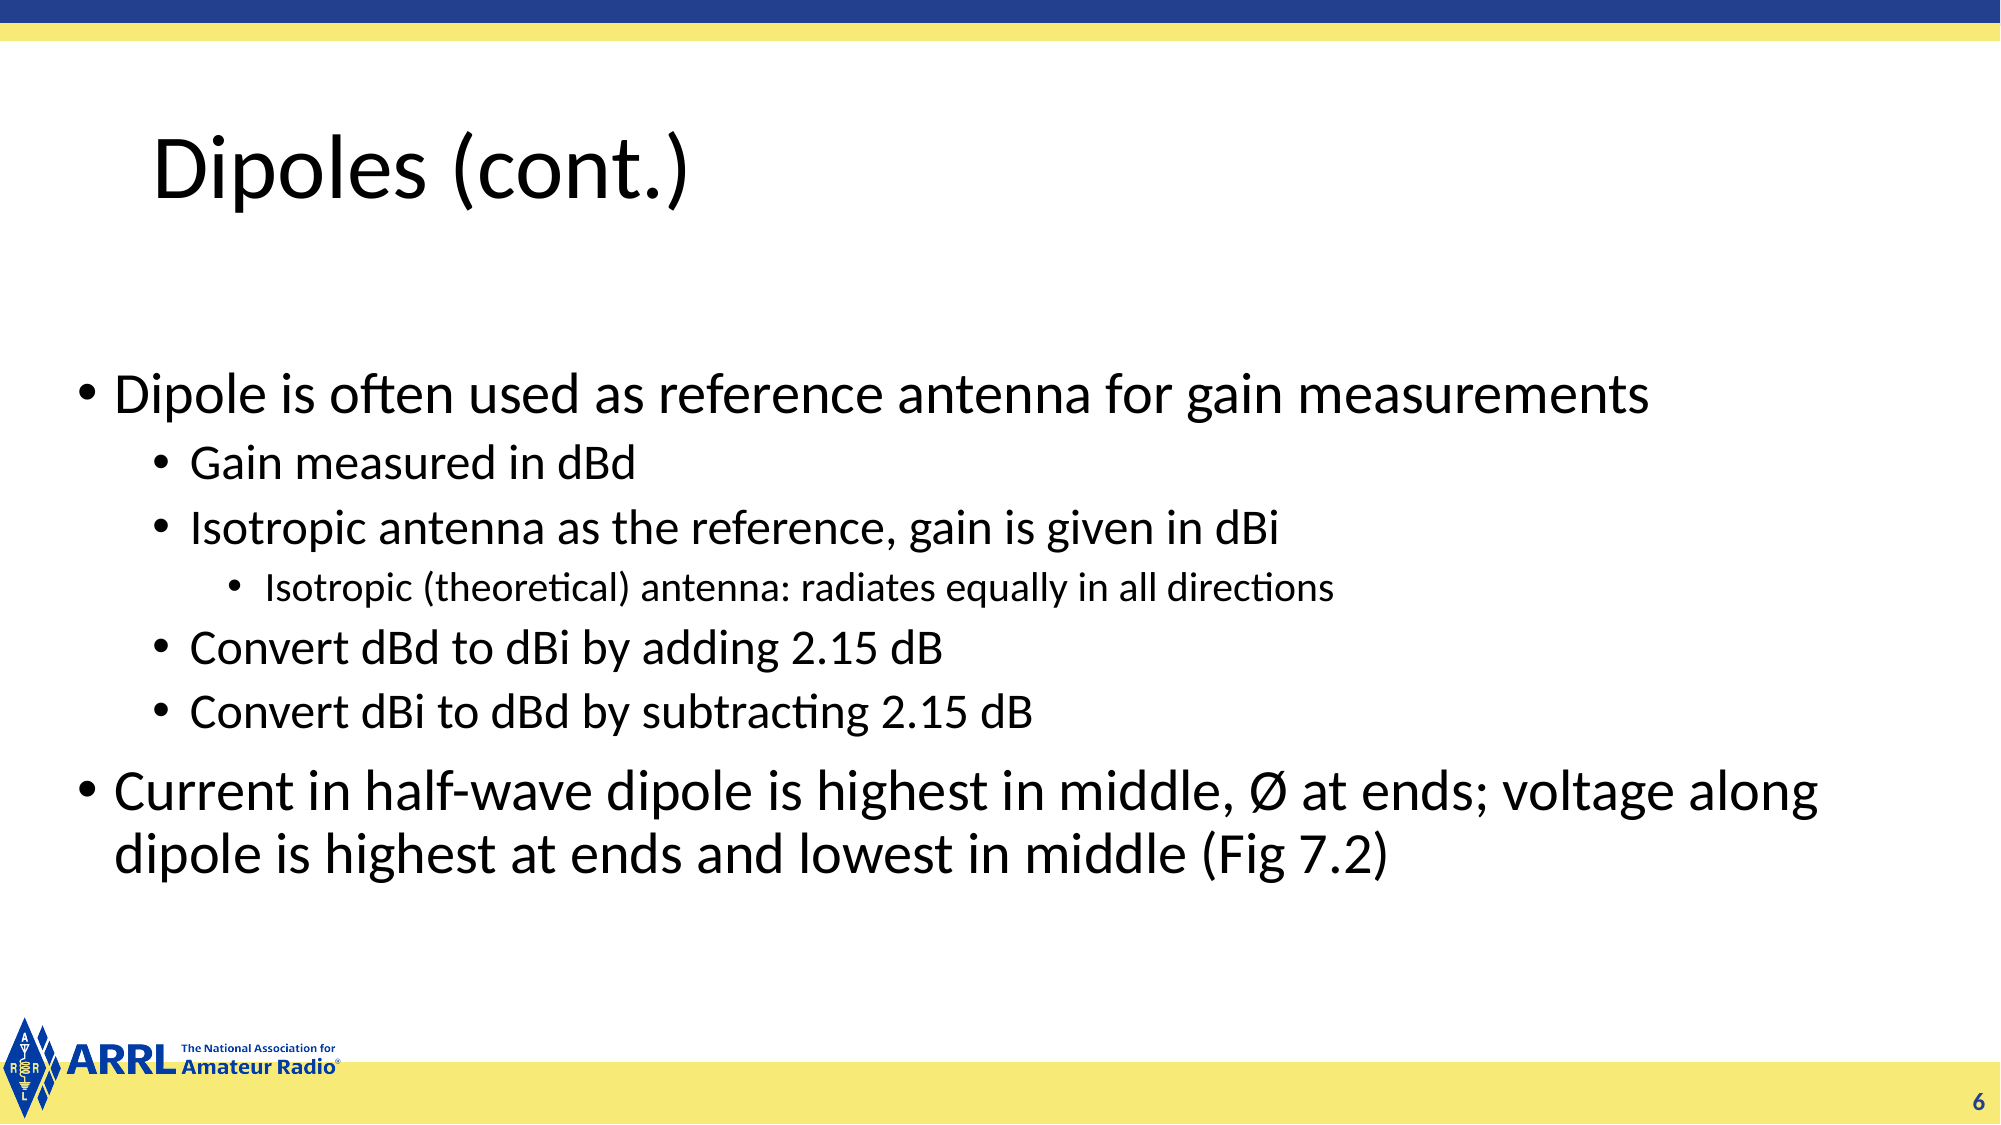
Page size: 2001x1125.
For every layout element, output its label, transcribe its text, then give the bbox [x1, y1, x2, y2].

title Dipoles (cont.) [137, 59, 1863, 278]
picture [1, 1015, 342, 1121]
list Dipole is often used as reference antenna for gain measurements Gain measured in dBd Isotropic antenna as the reference, gain is given in dBi Isotropic (theoretical) antenna: radiates equally in all directions Convert dBd to dBi by adding 2.15 dB Convert dBi to dBd by subtracting 2.15 dB Current in half-wave dipole is highest in middle, Ø at ends; voltage along dipole is highest at ends and lowest in middle (Fig 7.2) [62, 355, 1950, 1075]
